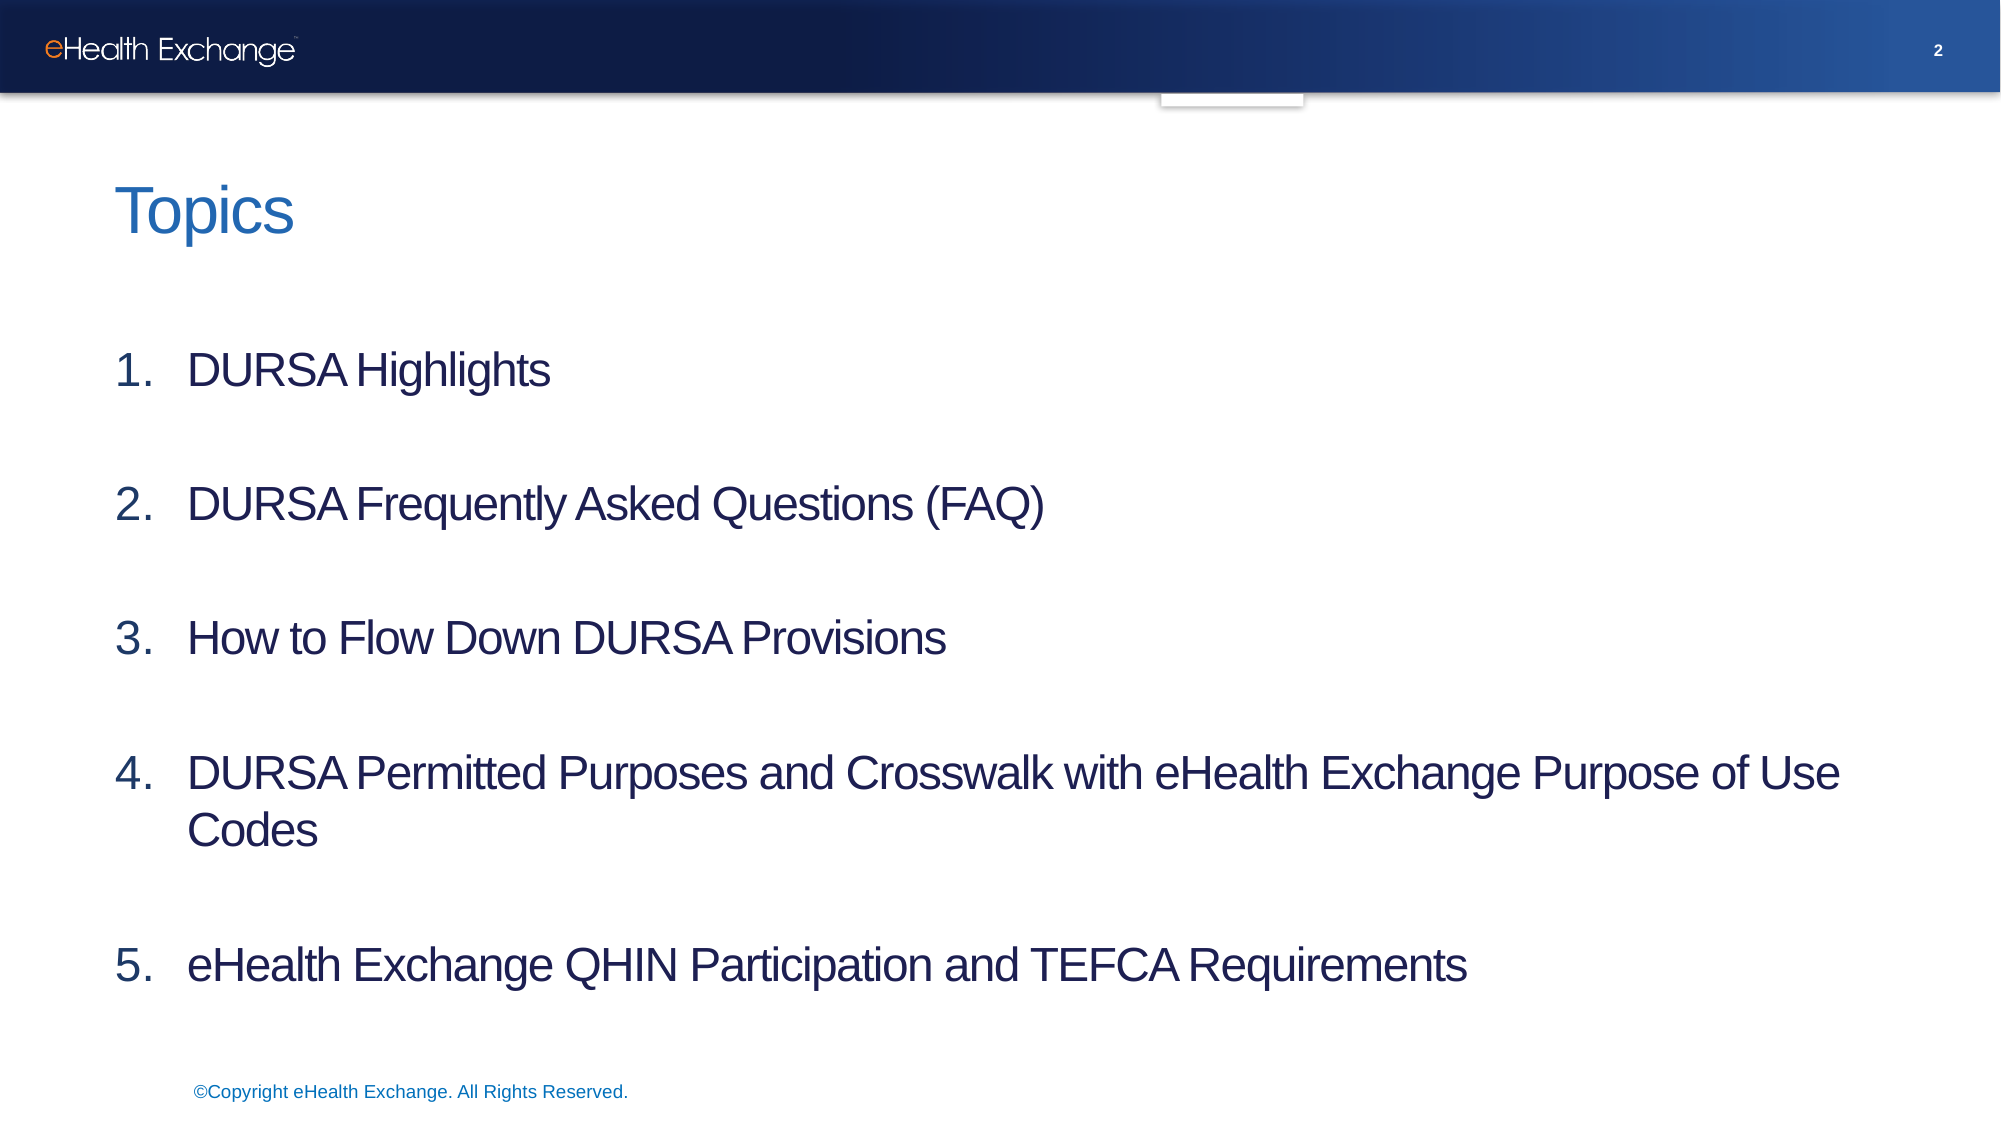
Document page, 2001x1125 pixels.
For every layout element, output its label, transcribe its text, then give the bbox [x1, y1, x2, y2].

picture [15, 21, 316, 82]
footer ©Copyright eHealth Exchange. All Rights Reserved. [178, 1057, 978, 1125]
title Topics [99, 159, 1900, 305]
slide_number 2 [1891, 32, 1958, 93]
list DURSA Highlights DURSA Frequently Asked Questions (FAQ) How to Flow Down DURSA Provisions DURSA Permitted Purposes and Crosswalk with eHealth Exchange Purpose of Use Codes eHealth Exchange QHIN Participation and TEFCA Requirements [99, 330, 1900, 1001]
